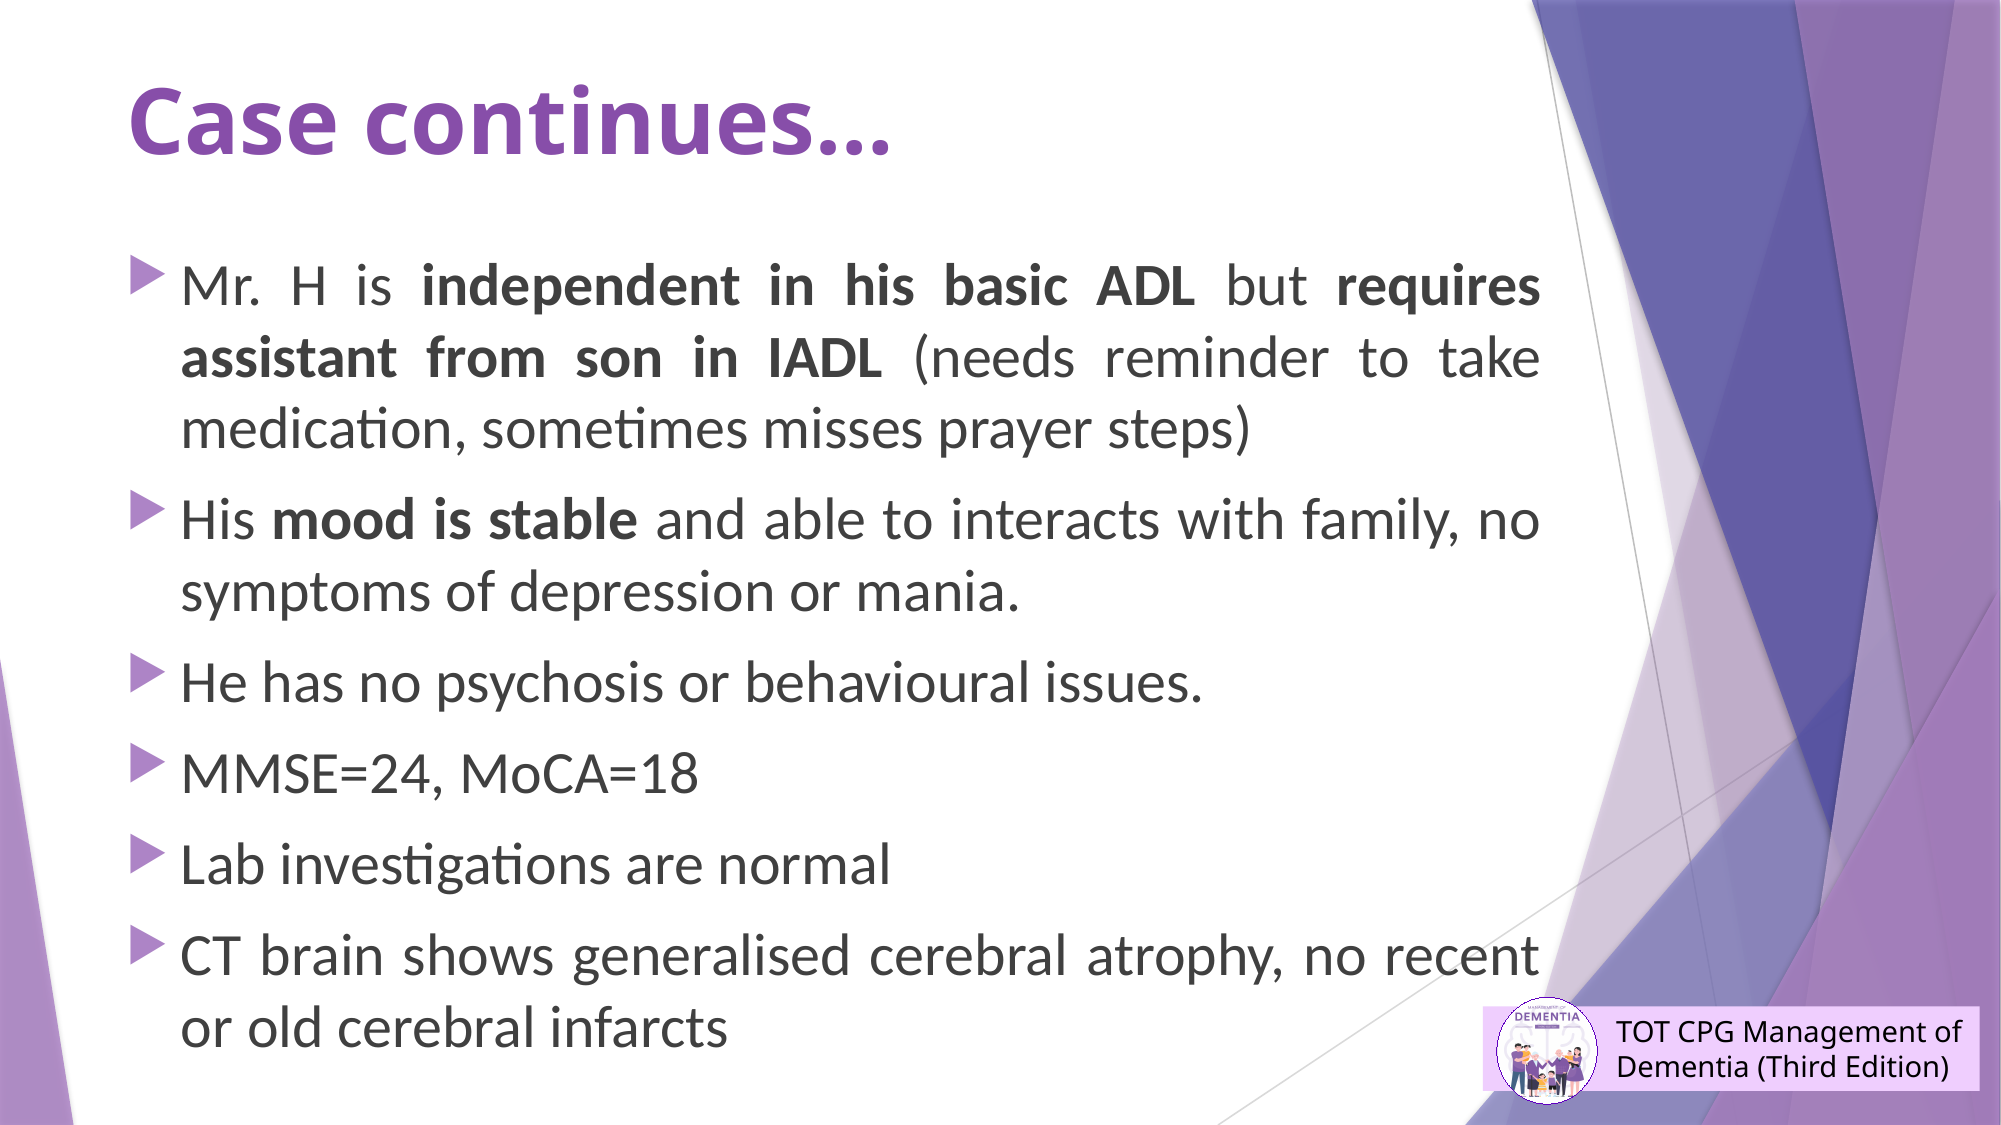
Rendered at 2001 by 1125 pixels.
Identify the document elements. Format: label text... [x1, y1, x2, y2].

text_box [1482, 996, 1981, 1105]
title Case continues… [111, 55, 1522, 237]
list Mr. H is independent in his basic ADL but requires assistant from son in IADL (needs reminder to take medication, sometimes misses prayer steps) His mood is stable and able to interacts with family, no symptoms of depression or mania. He has no psychosis or behavioural issues. MMSE=24, MoCA=18 Lab investigations are normal CT brain shows generalised cerebral atrophy, no recent or old cerebral infarcts [111, 237, 1557, 1070]
